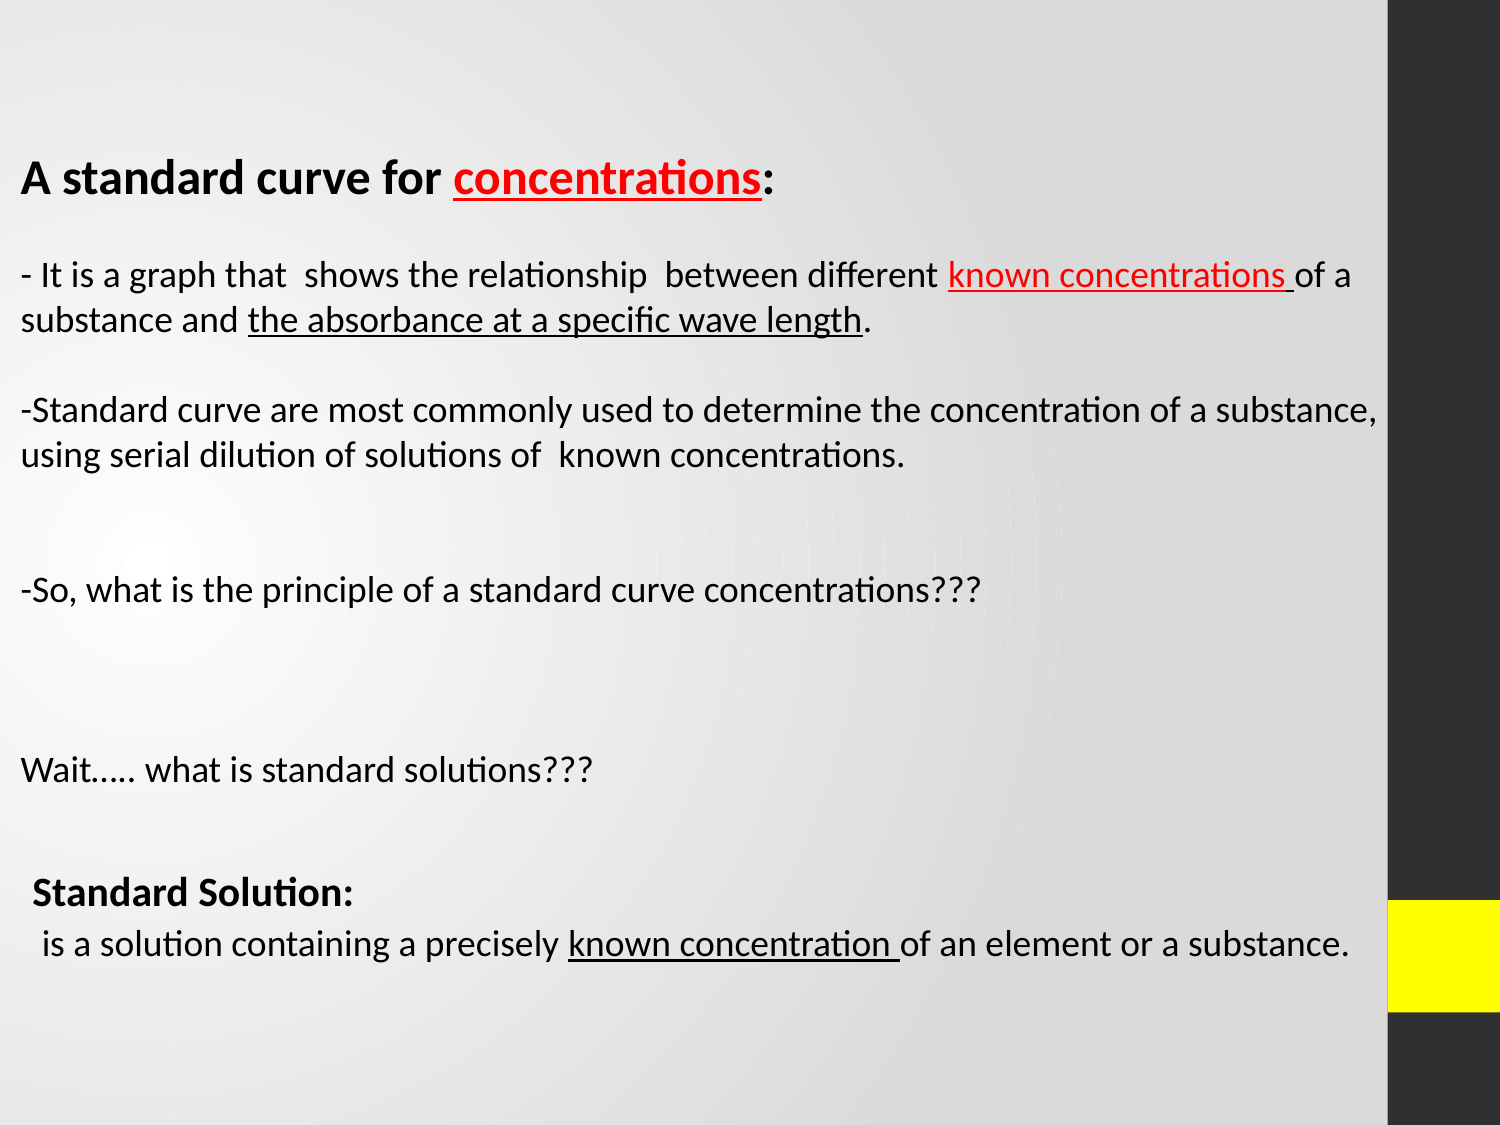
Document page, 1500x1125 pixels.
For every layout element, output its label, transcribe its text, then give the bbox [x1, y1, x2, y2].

text_box A standard curve for concentrations: - It is a graph that shows the relationship between different known concentrations of a substance and the absorbance at a specific wave length. -Standard curve are most commonly used to determine the concentration of a substance, using serial dilution of solutions of known concentrations. -So, what is the principle of a standard curve concentrations??? Wait….. what is standard solutions??? [5, 137, 1412, 842]
text_box Standard Solution: is a solution containing a precisely known concentration of an element or a substance. [17, 857, 1436, 973]
